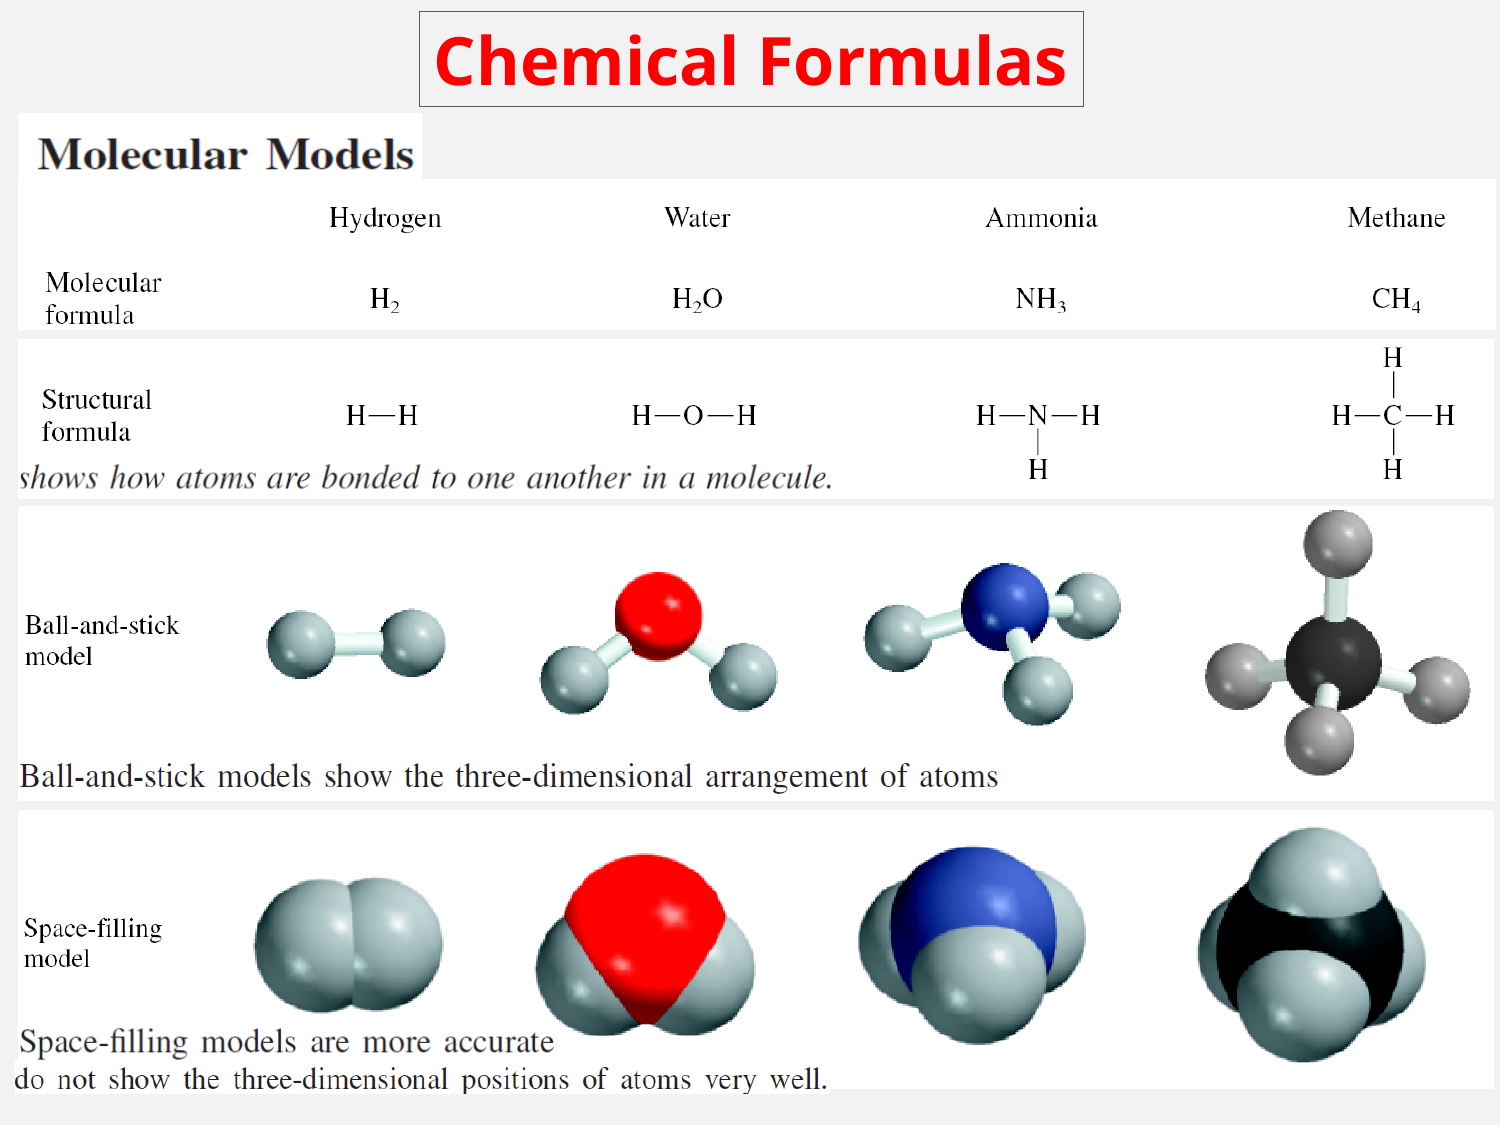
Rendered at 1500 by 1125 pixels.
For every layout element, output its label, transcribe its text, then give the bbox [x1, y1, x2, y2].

text_box Chemical Formulas [419, 11, 1084, 107]
picture [14, 810, 1494, 1094]
picture [18, 339, 1494, 499]
picture [18, 506, 1494, 801]
picture [18, 113, 1496, 330]
